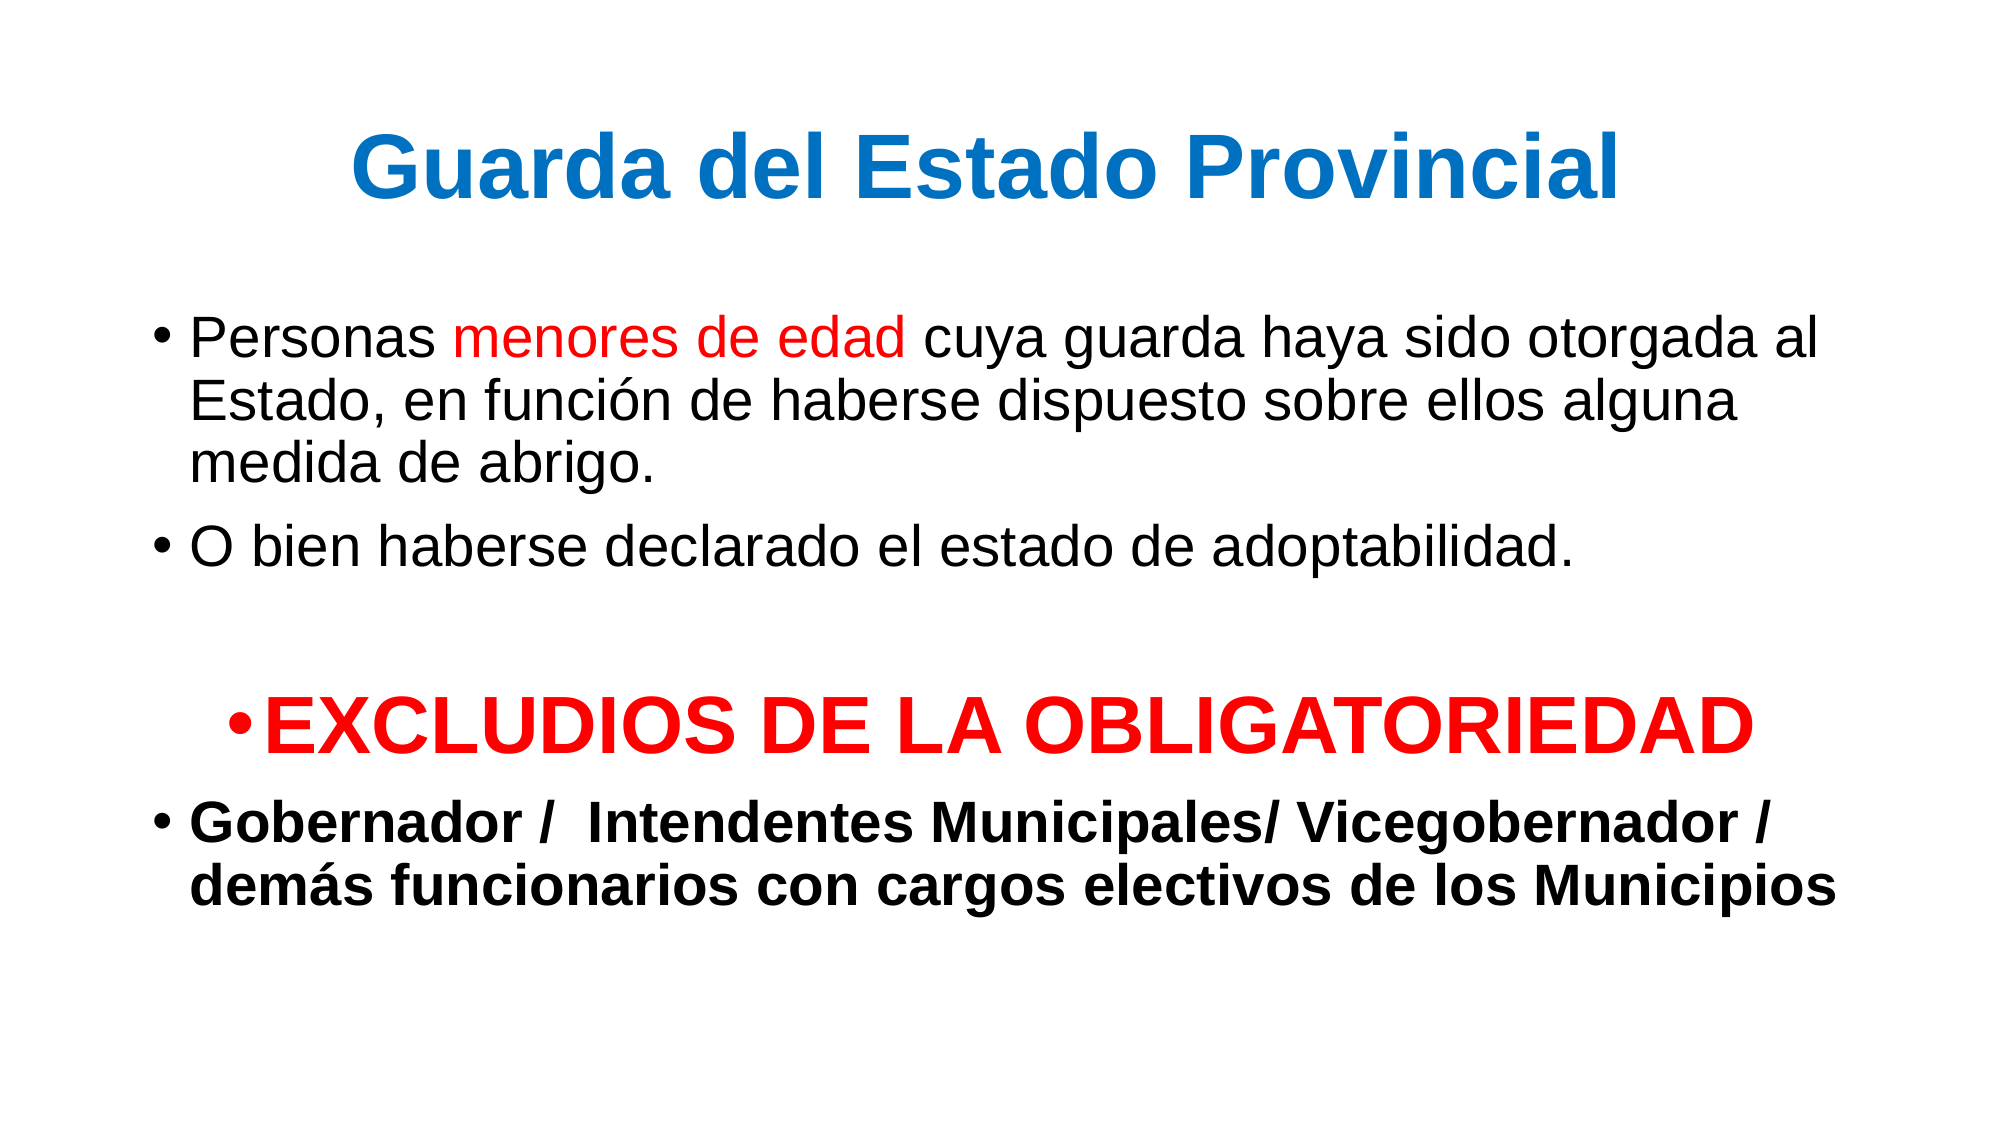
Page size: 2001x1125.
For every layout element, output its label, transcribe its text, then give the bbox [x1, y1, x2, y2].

title Guarda del Estado Provincial [137, 59, 1863, 278]
list Personas menores de edad cuya guarda haya sido otorgada al Estado, en función de haberse dispuesto sobre ellos alguna medida de abrigo. O bien haberse declarado el estado de adoptabilidad. EXCLUDIOS DE LA OBLIGATORIEDAD Gobernador / Intendentes Municipales/ Vicegobernador / demás funcionarios con cargos electivos de los Municipios [137, 299, 1863, 1014]
